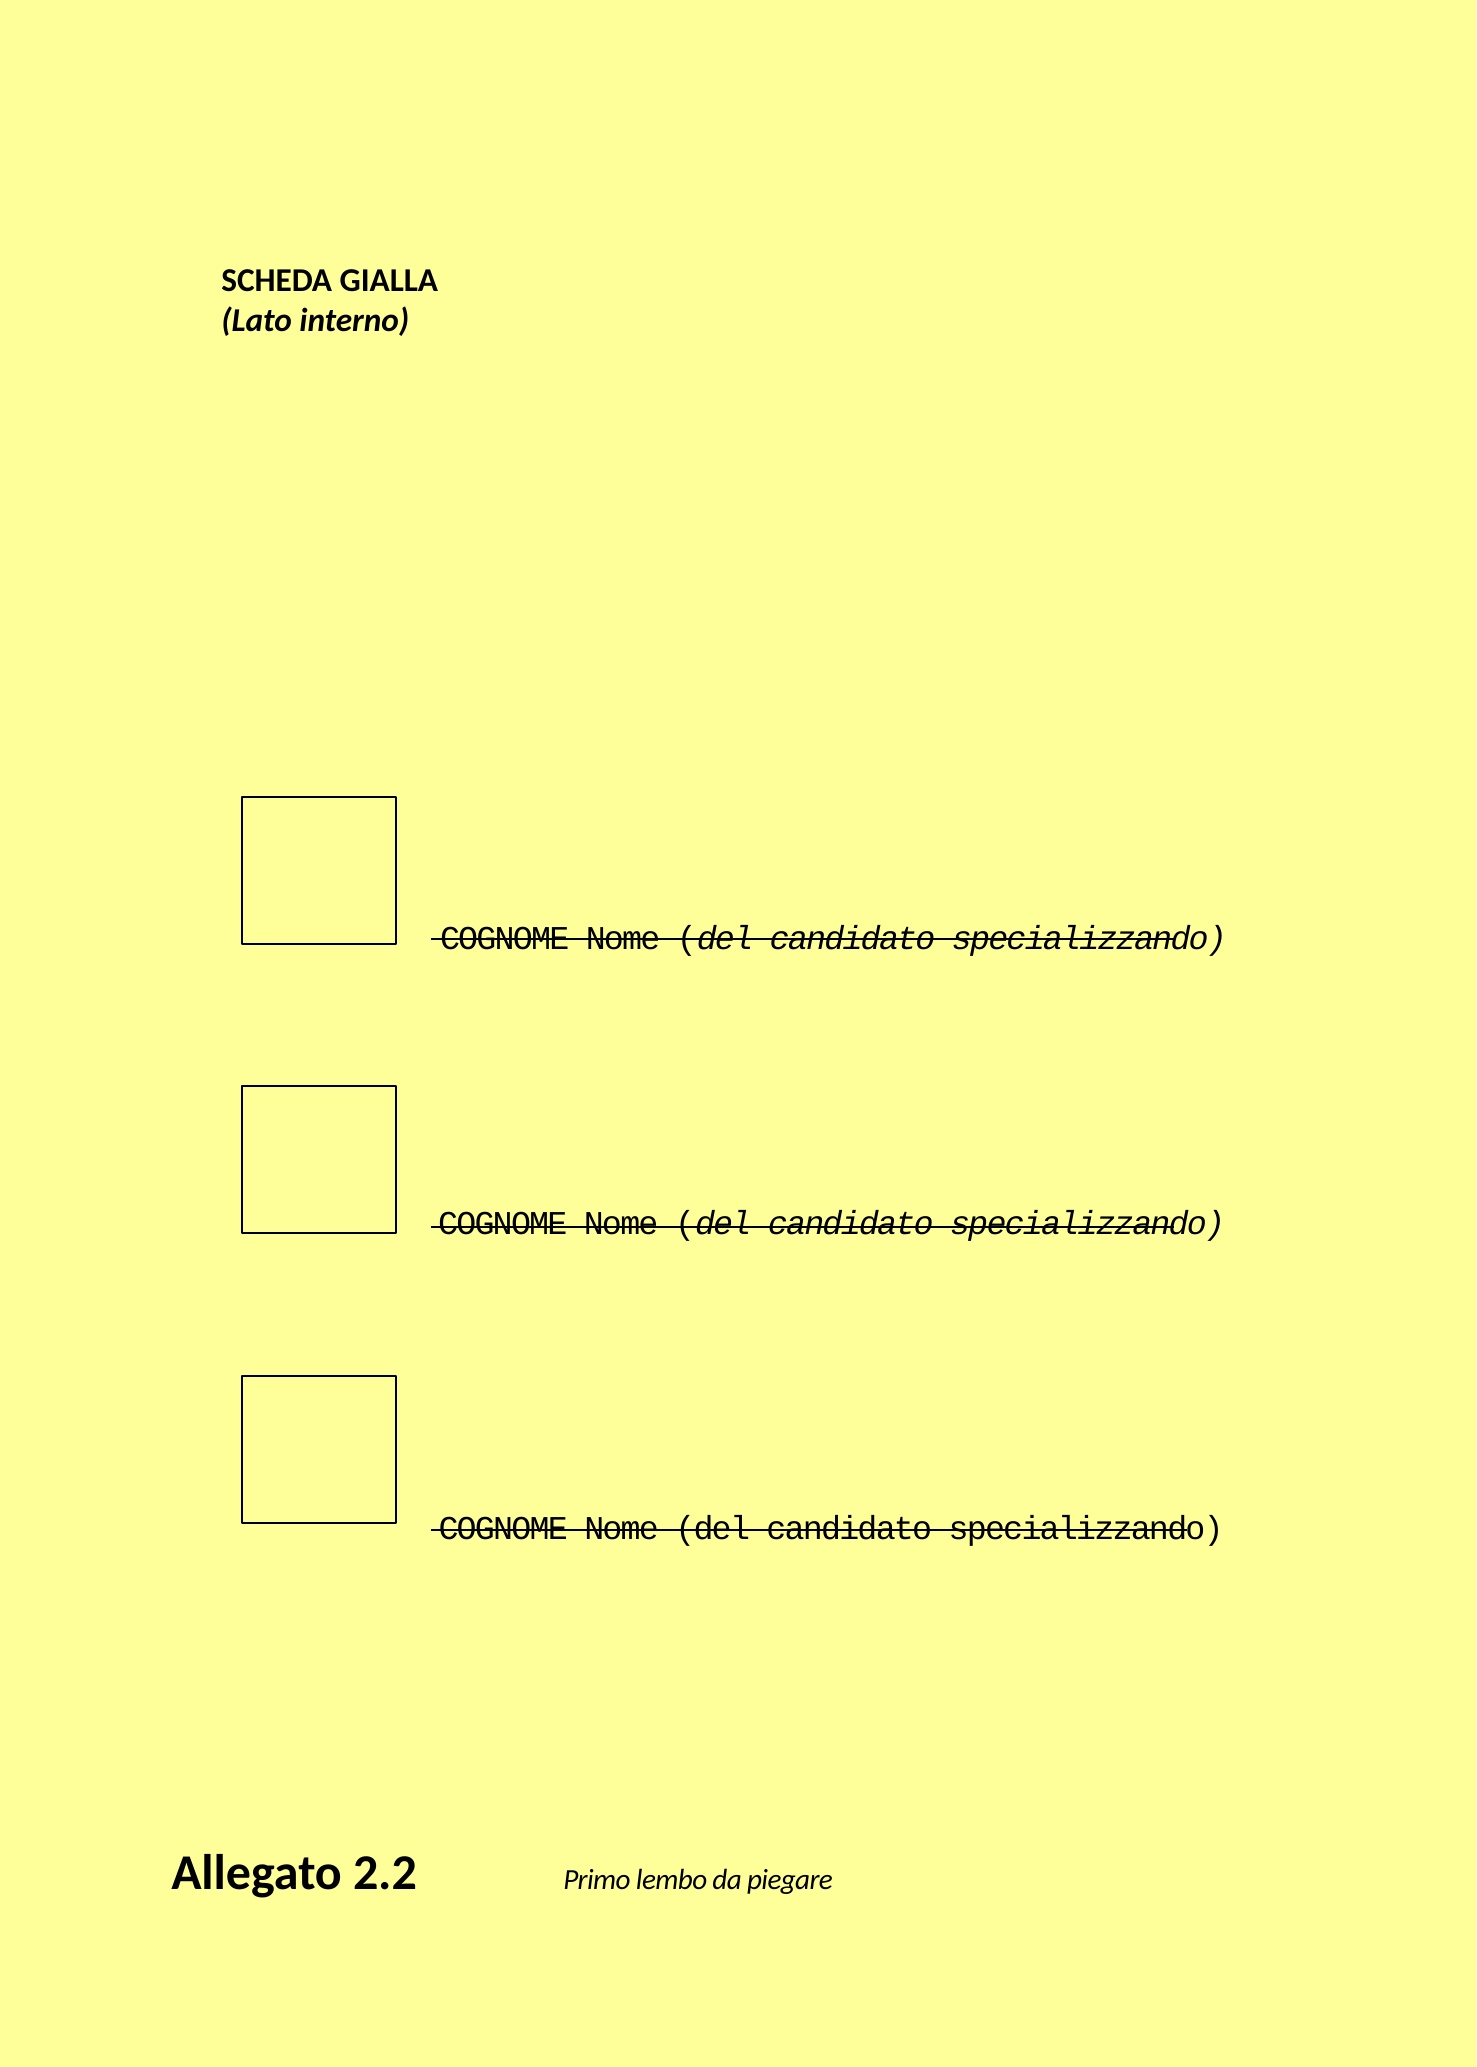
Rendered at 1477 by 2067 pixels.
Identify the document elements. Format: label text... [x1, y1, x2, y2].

text_box SCHEDA GIALLA (Lato interno) [206, 251, 550, 346]
list COGNOME Nome (del candidato specializzando) [438, 960, 1294, 1965]
list [242, 1376, 397, 1524]
list COGNOME Nome (del candidato specializzando) [440, 484, 1258, 960]
list [242, 1085, 397, 1233]
list [242, 797, 397, 945]
text_box COGNOME Nome (del candidato specializzando) [423, 1139, 1241, 1249]
list Allegato 2.2 Primo lembo da piegare [171, 1777, 1164, 1920]
